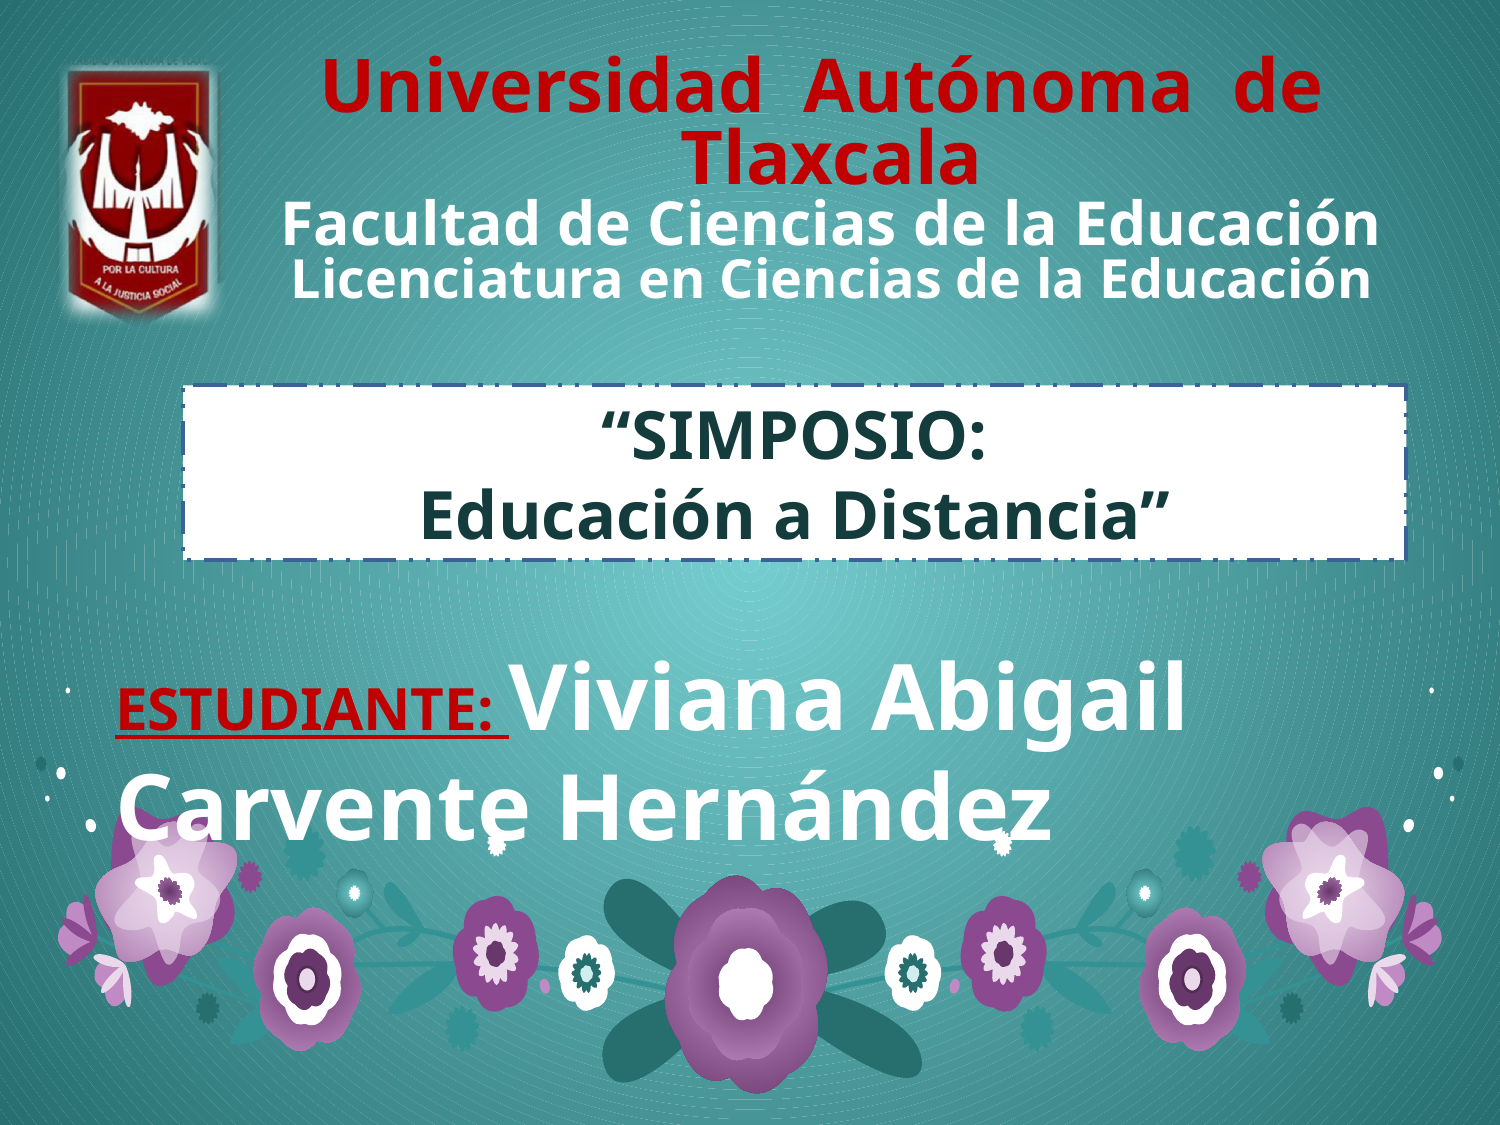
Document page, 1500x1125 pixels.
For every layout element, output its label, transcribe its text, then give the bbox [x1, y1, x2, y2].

text_box “SIMPOSIO: Educación a Distancia” [182, 384, 1408, 561]
subtitle ESTUDIANTE: Viviana Abigail Carvente Hernández [100, 631, 1424, 738]
picture [52, 53, 229, 329]
title Universidad Autónoma de Tlaxcala Facultad de Ciencias de la Educación Licenciatura en Ciencias de la Educación [230, 6, 1433, 317]
